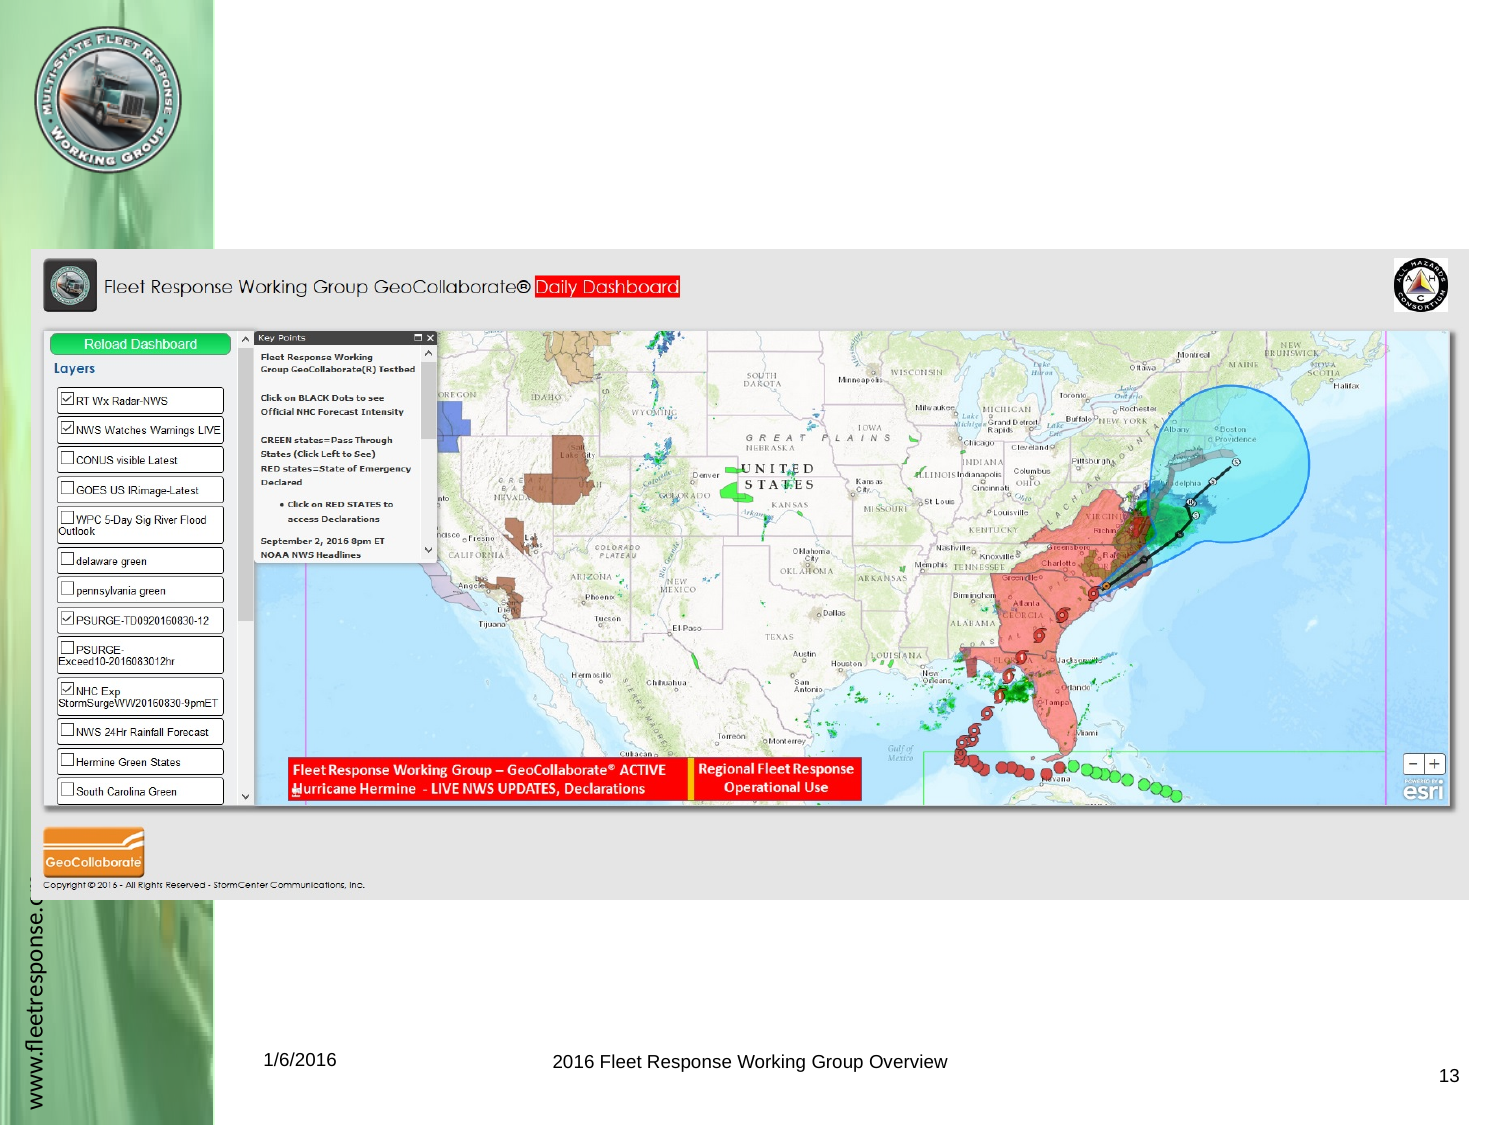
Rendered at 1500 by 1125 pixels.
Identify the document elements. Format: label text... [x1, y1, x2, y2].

slide_number 13 [1125, 1045, 1475, 1106]
picture [28, 24, 187, 183]
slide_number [125, 1040, 475, 1100]
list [31, 249, 1469, 901]
footer 2016 Fleet Response Working Group Overview [512, 1042, 988, 1103]
